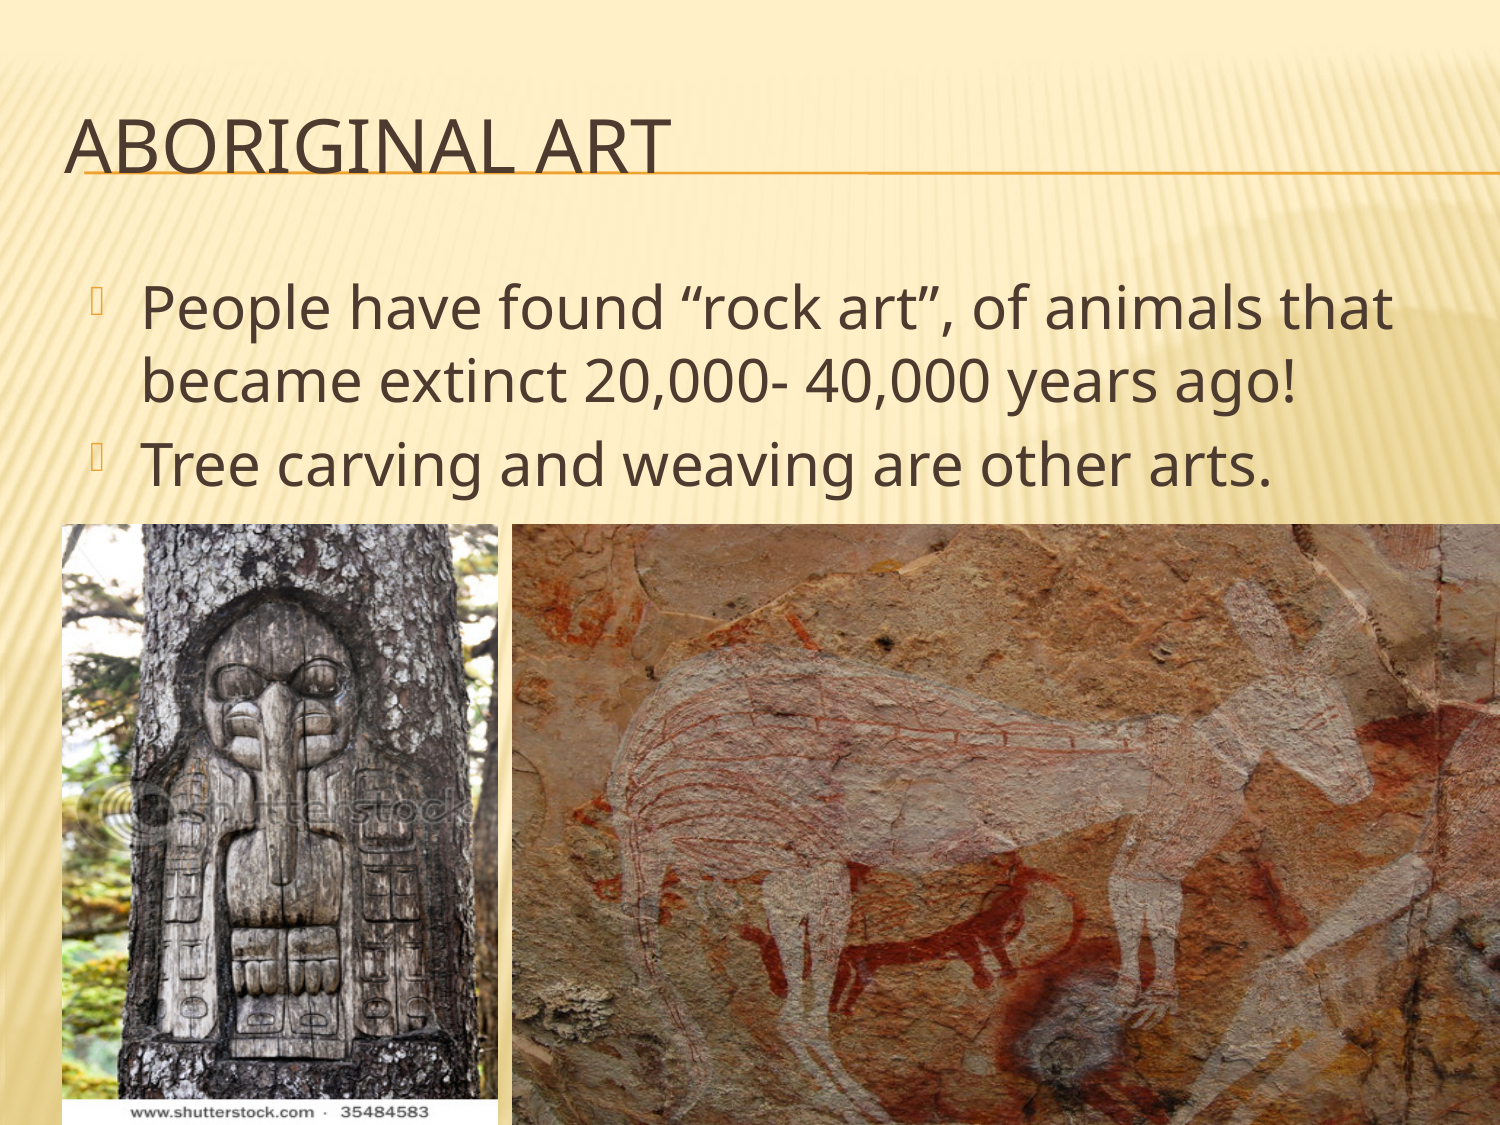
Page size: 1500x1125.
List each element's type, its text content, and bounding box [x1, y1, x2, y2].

picture [62, 524, 499, 1125]
list People have found “rock art”, of animals that became extinct 20,000- 40,000 years ago! Tree carving and weaving are other arts. [75, 262, 1425, 525]
title Aboriginal Art [50, 75, 1475, 213]
picture [512, 524, 1500, 1125]
